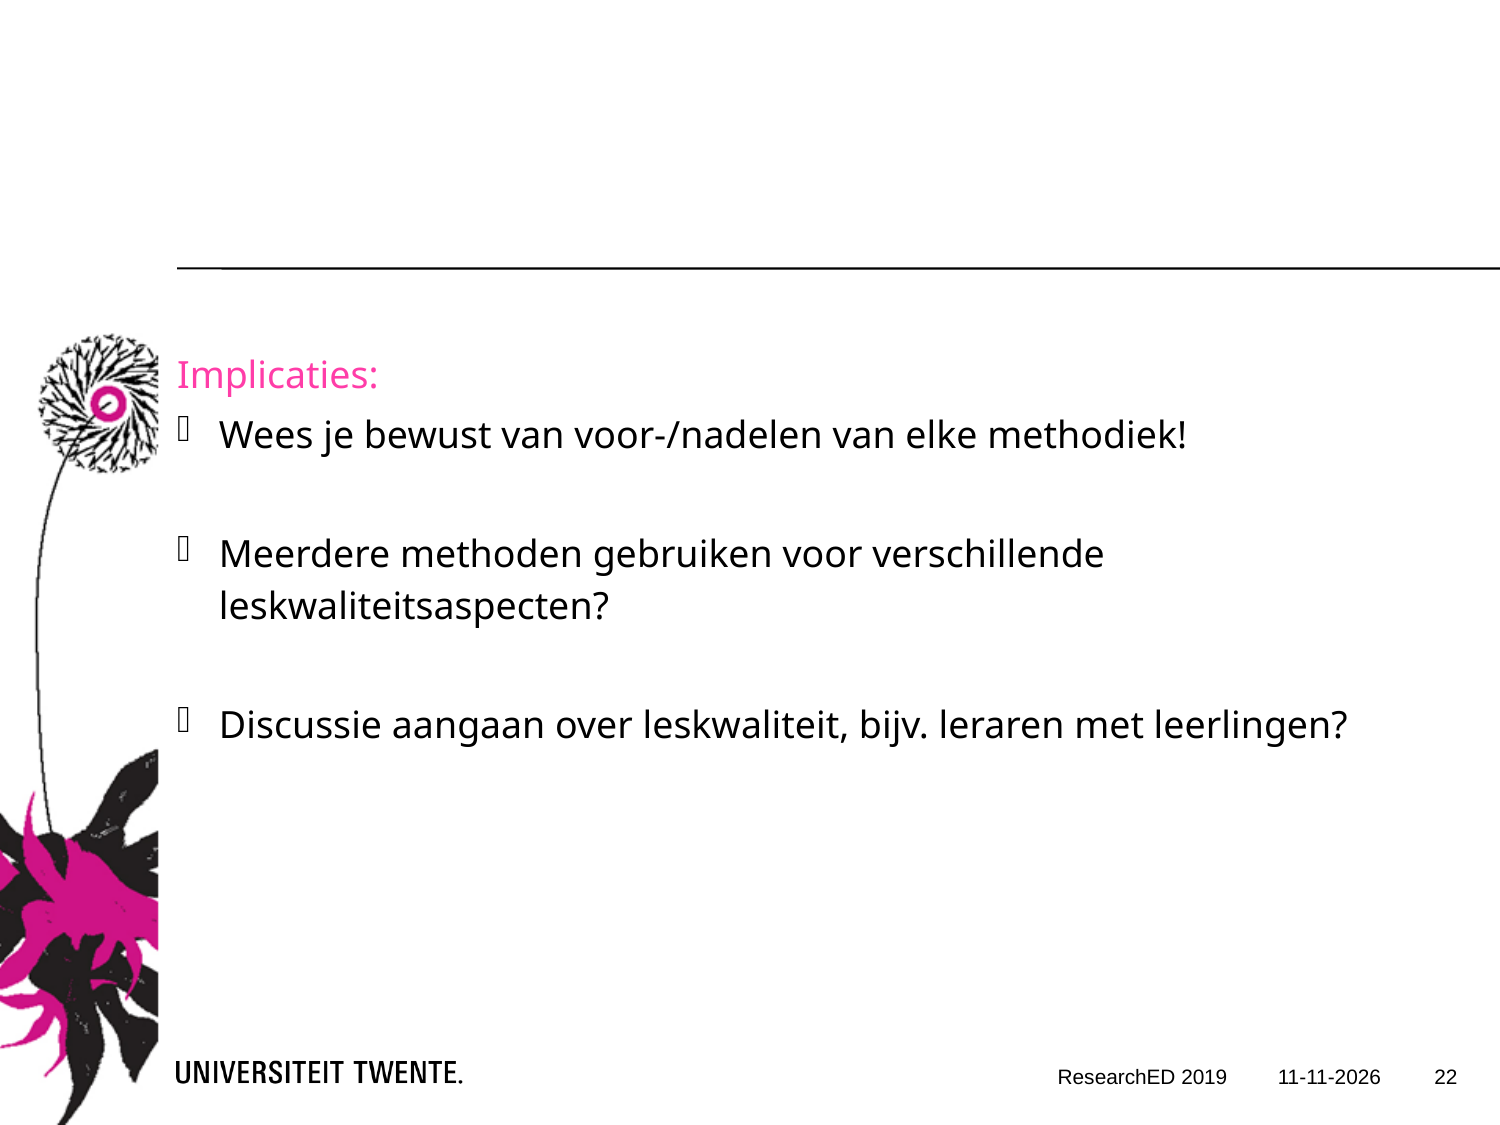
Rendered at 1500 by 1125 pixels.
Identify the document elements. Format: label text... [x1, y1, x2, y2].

picture [0, 0, 482, 1125]
slide_number 22 [1395, 1049, 1458, 1125]
footer ResearchED 2019 [580, 1049, 1243, 1125]
list Implicaties: Wees je bewust van voor-/nadelen van elke methodiek! Meerdere methoden gebruiken voor verschillende leskwaliteitsaspecten? Discussie aangaan over leskwaliteit, bijv. leraren met leerlingen? [177, 336, 1458, 921]
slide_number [1243, 1049, 1395, 1125]
